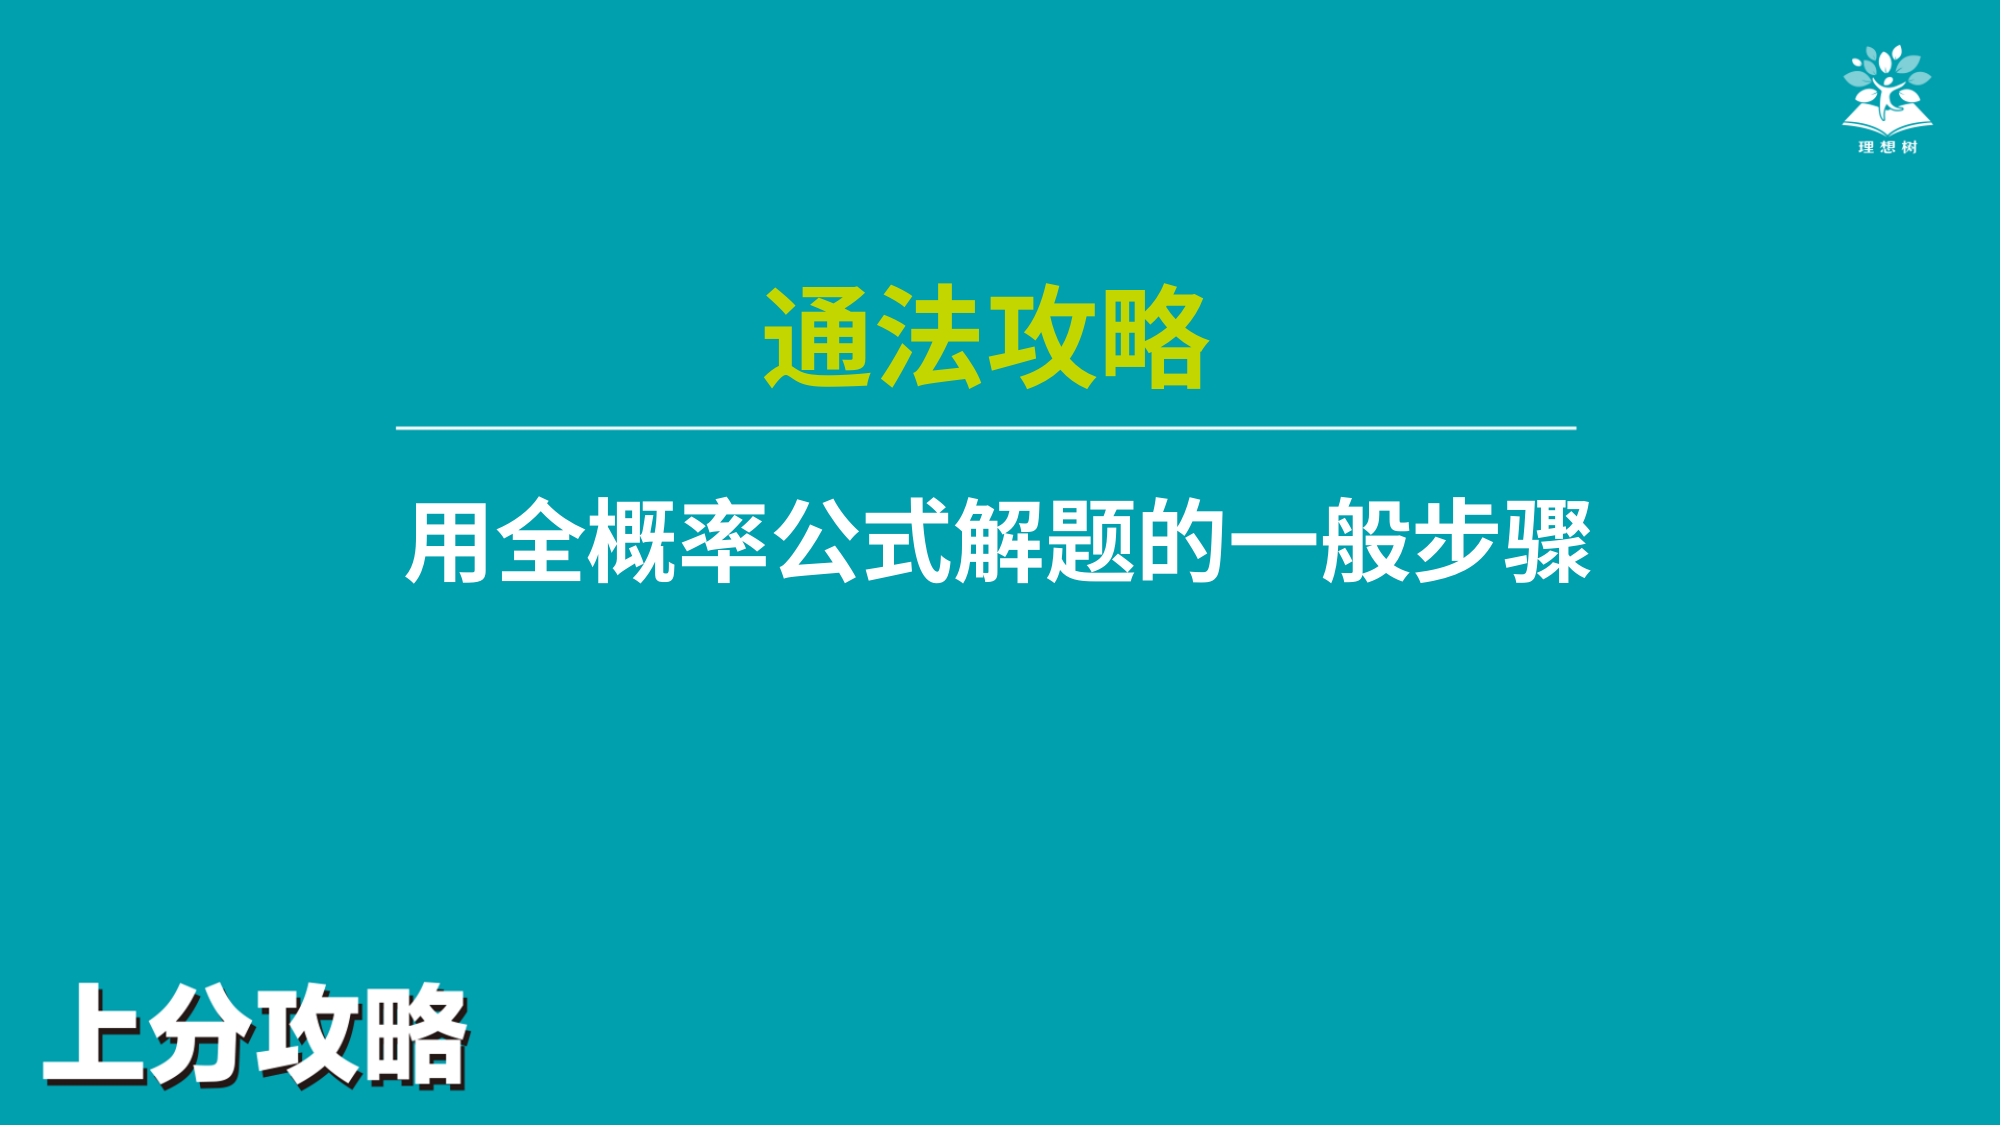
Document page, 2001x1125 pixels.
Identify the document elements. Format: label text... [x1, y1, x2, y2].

text_box 通法攻略 [395, 253, 1577, 413]
text_box 用全概率公式解题的一般步骤 [0, 472, 2000, 603]
picture [0, 603, 2000, 1125]
picture [0, 0, 2000, 472]
